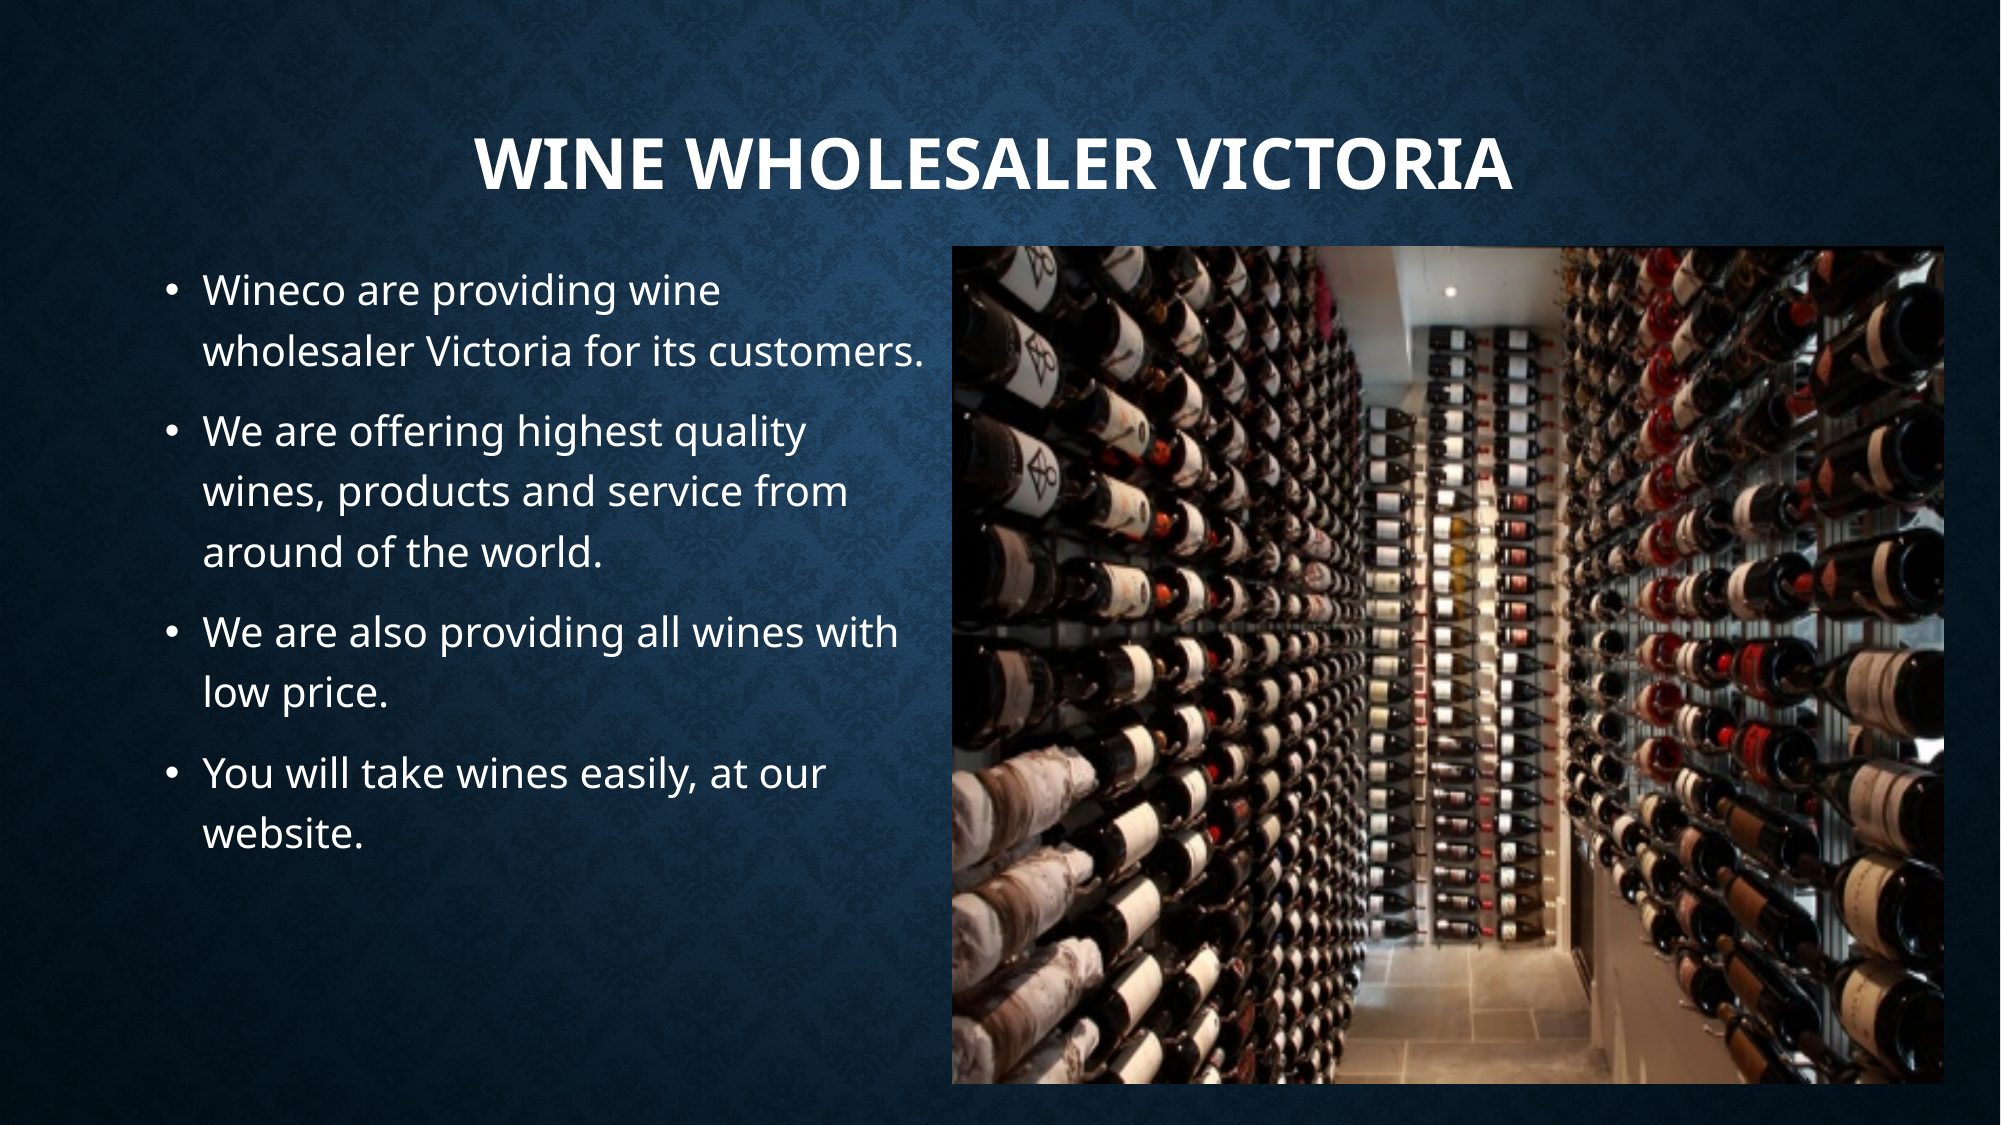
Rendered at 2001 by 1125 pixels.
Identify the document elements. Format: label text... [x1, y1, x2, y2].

title Wine Wholesaler Victoria [149, 99, 1849, 246]
list Wineco are providing wine wholesaler Victoria for its customers. We are offering highest quality wines, products and service from around of the world. We are also providing all wines with low price. You will take wines easily, at our website. [149, 246, 952, 1048]
picture [952, 246, 1945, 1085]
